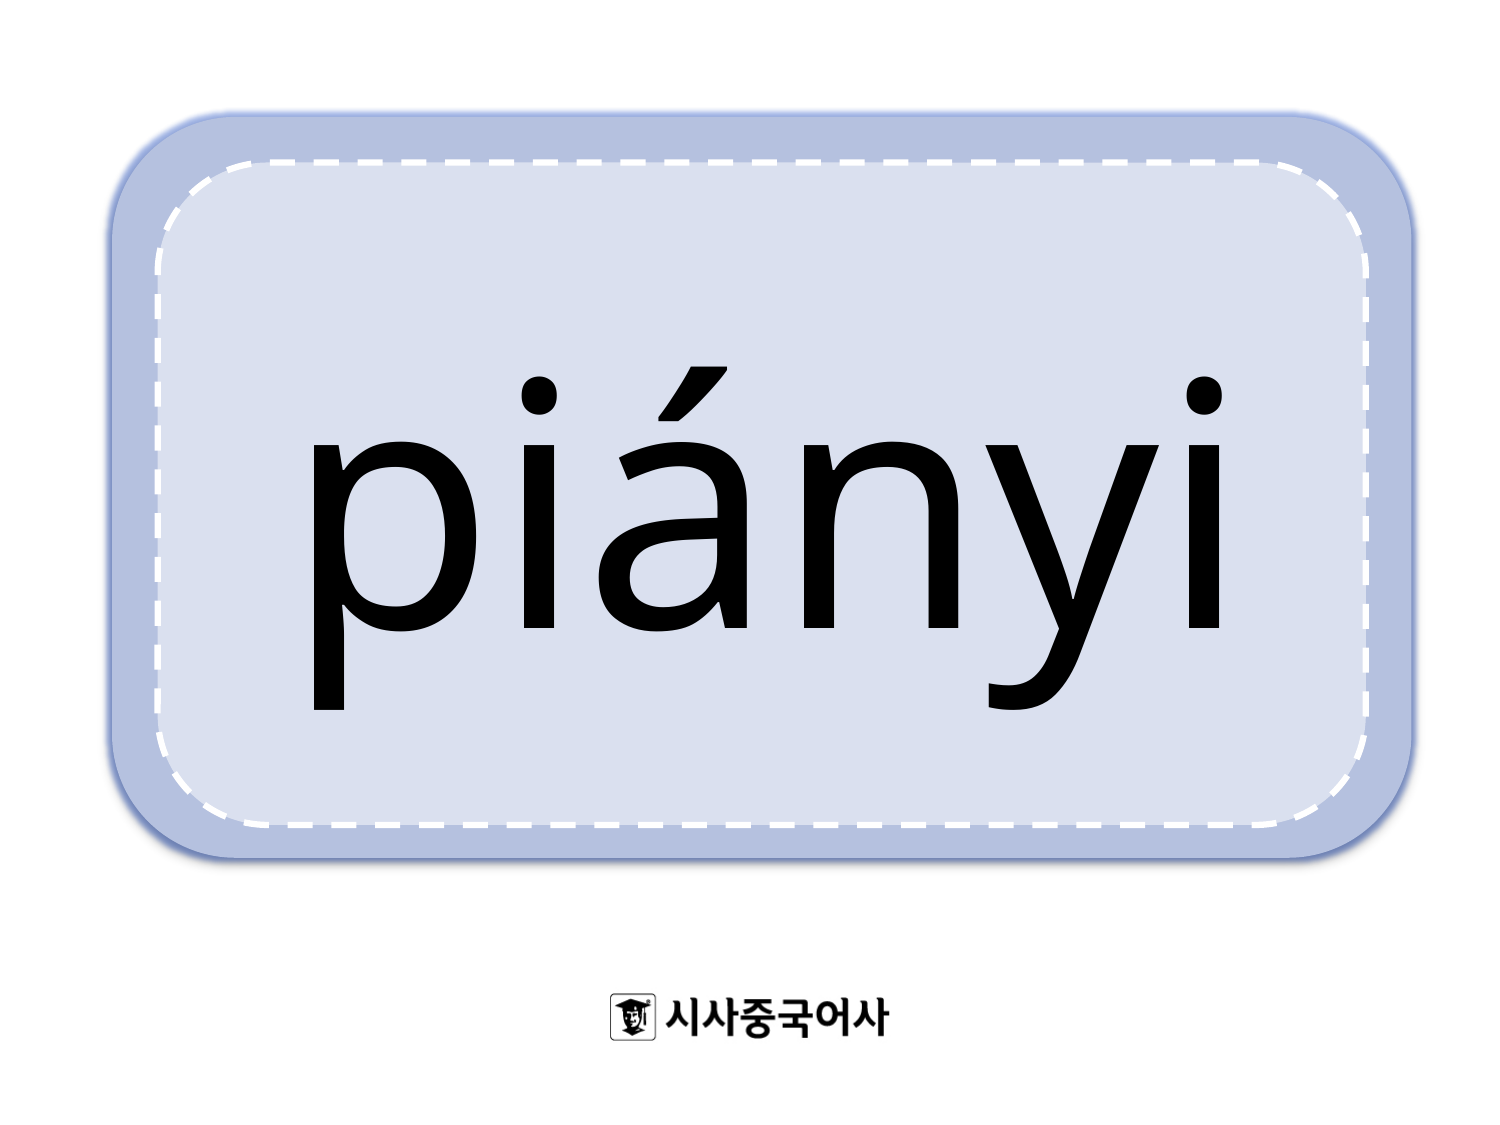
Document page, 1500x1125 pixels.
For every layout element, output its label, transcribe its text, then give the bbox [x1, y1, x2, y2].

picture [602, 987, 898, 1047]
text_box piányi [162, 160, 1371, 824]
